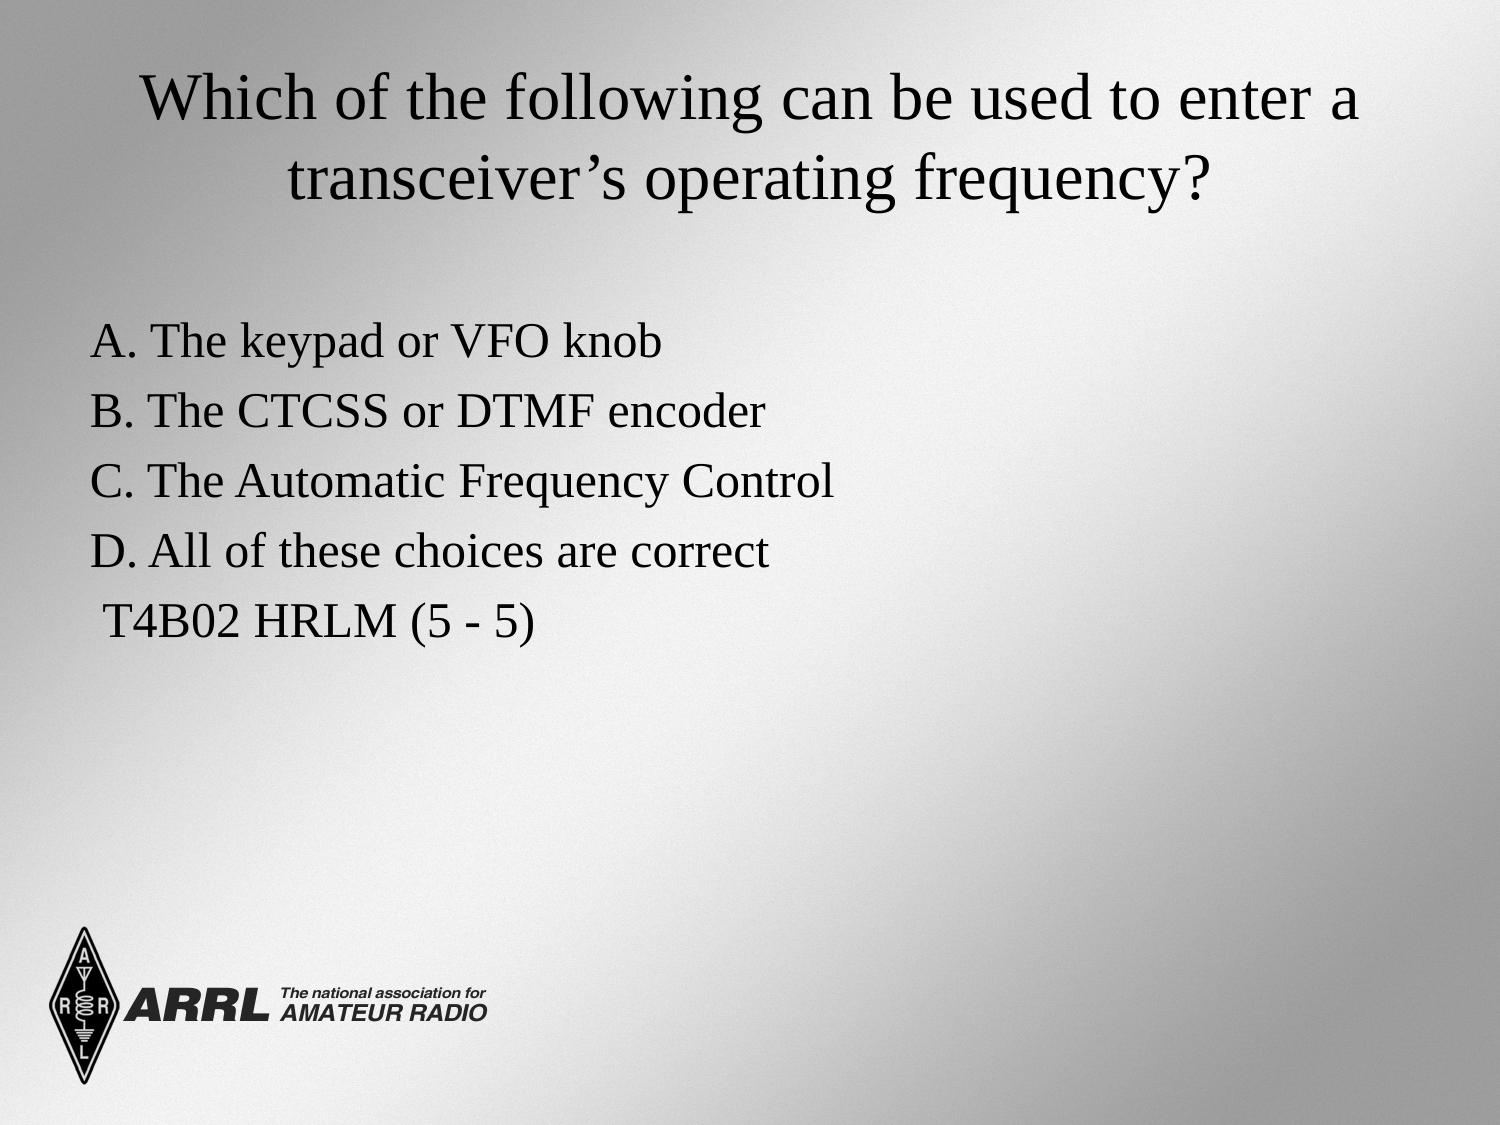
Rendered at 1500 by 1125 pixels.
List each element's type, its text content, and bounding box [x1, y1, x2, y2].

picture [0, 0, 1500, 1125]
list A. The keypad or VFO knob B. The CTCSS or DTMF encoder C. The Automatic Frequency Control D. All of these choices are correct T4B02 HRLM (5 - 5) [75, 299, 1425, 1005]
title Which of the following can be used to enter a transceiver’s operating frequency? [75, 45, 1425, 233]
